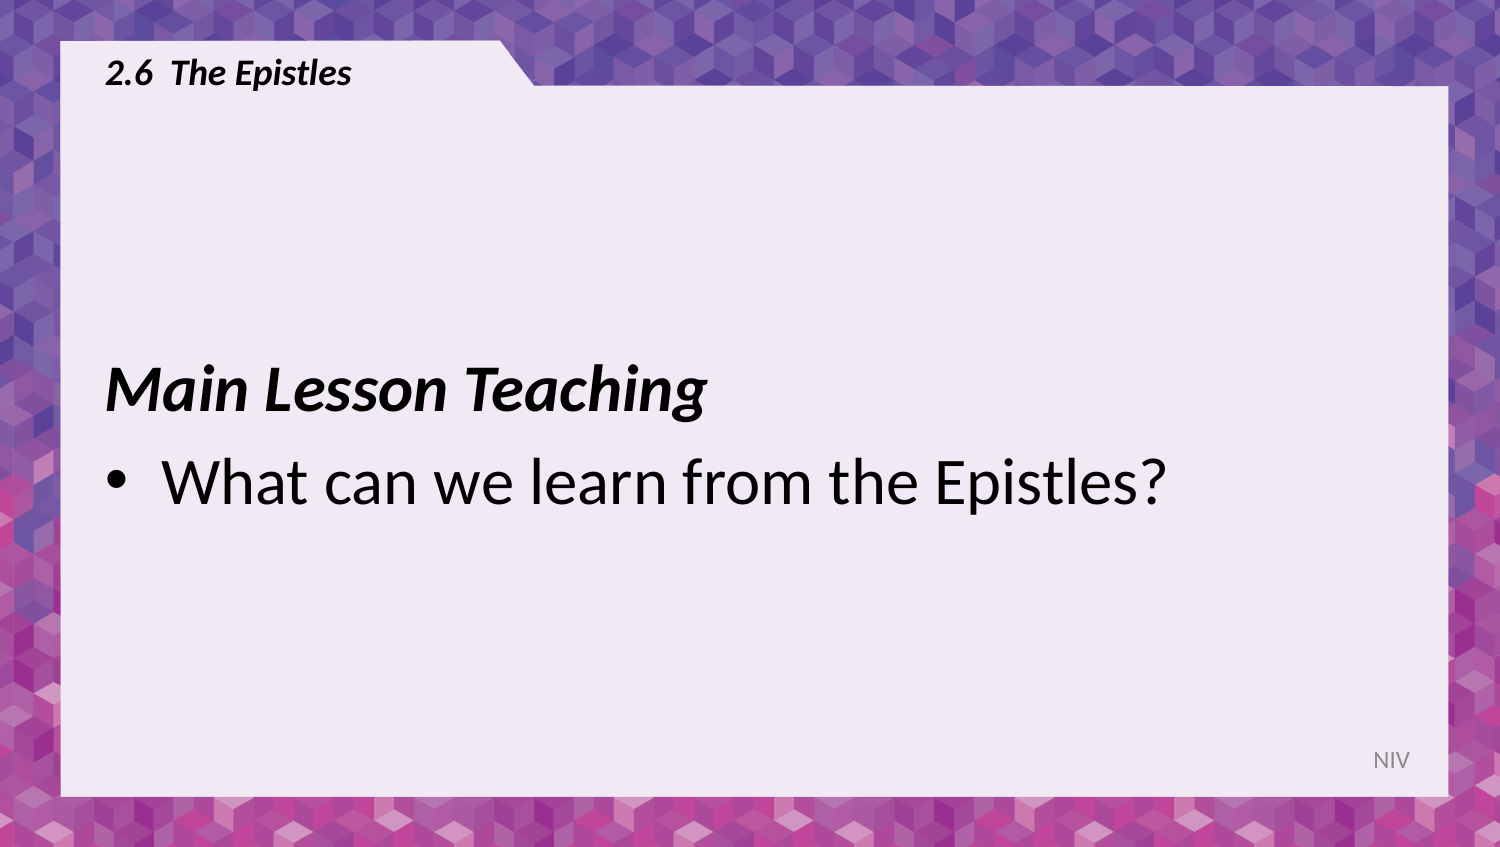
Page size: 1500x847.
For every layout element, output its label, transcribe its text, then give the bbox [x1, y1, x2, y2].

title 2.6 The Epistles [89, 33, 1420, 108]
list Main Lesson Teaching What can we learn from the Epistles? [89, 141, 1403, 722]
picture [0, 0, 1500, 847]
footer NIV [950, 736, 1425, 782]
